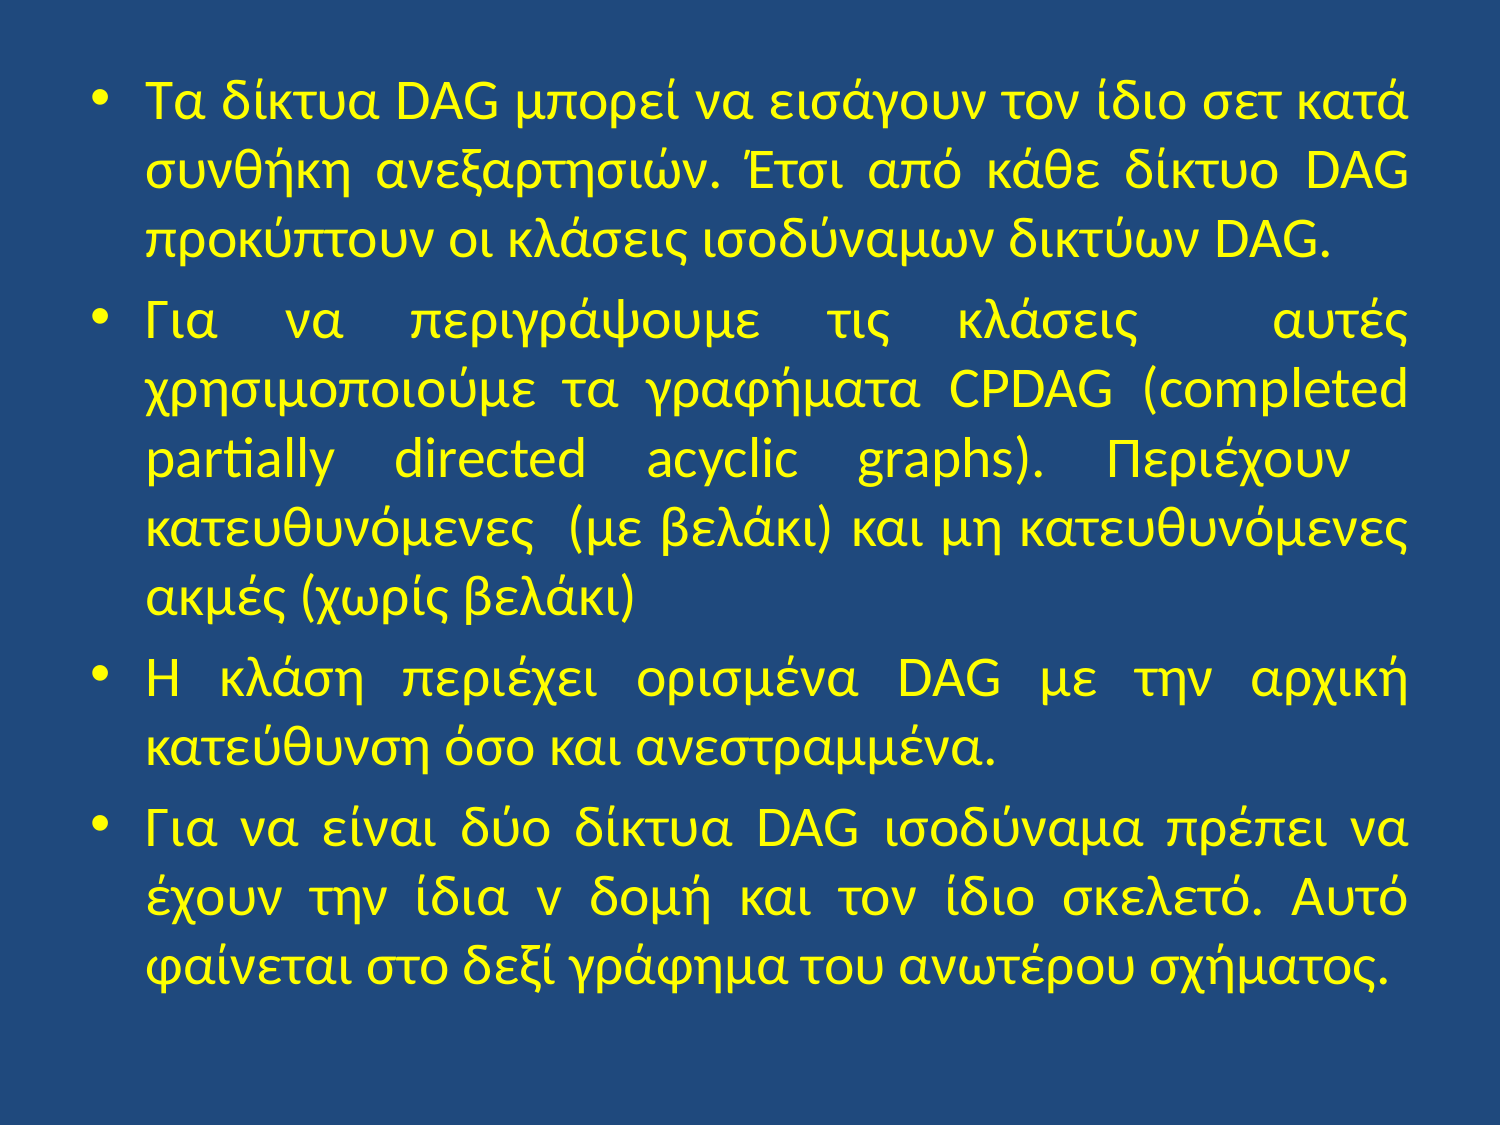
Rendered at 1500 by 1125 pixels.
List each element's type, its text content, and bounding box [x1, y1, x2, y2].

list Τα δίκτυα DAG μπορεί να εισάγουν τον ίδιο σετ κατά συνθήκη ανεξαρτησιών. Έτσι από κάθε δίκτυο DAG προκύπτουν οι κλάσεις ισοδύναμων δικτύων DAG. Για να περιγράψουμε τις κλάσεις αυτές χρησιμοποιούμε τα γραφήματα CPDAG (completed partially directed acyclic graphs). Περιέχουν κατευθυνόμενες (με βελάκι) και μη κατευθυνόμενες ακμές (χωρίς βελάκι) Η κλάση περιέχει ορισμένα DAG με την αρχική κατεύθυνση όσο και ανεστραμμένα. Για να είναι δύο δίκτυα DAG ισοδύναμα πρέπει να έχουν την ίδια v δομή και τον ίδιο σκελετό. Αυτό φαίνεται στο δεξί γράφημα του ανωτέρου σχήματος. [75, 54, 1425, 1005]
